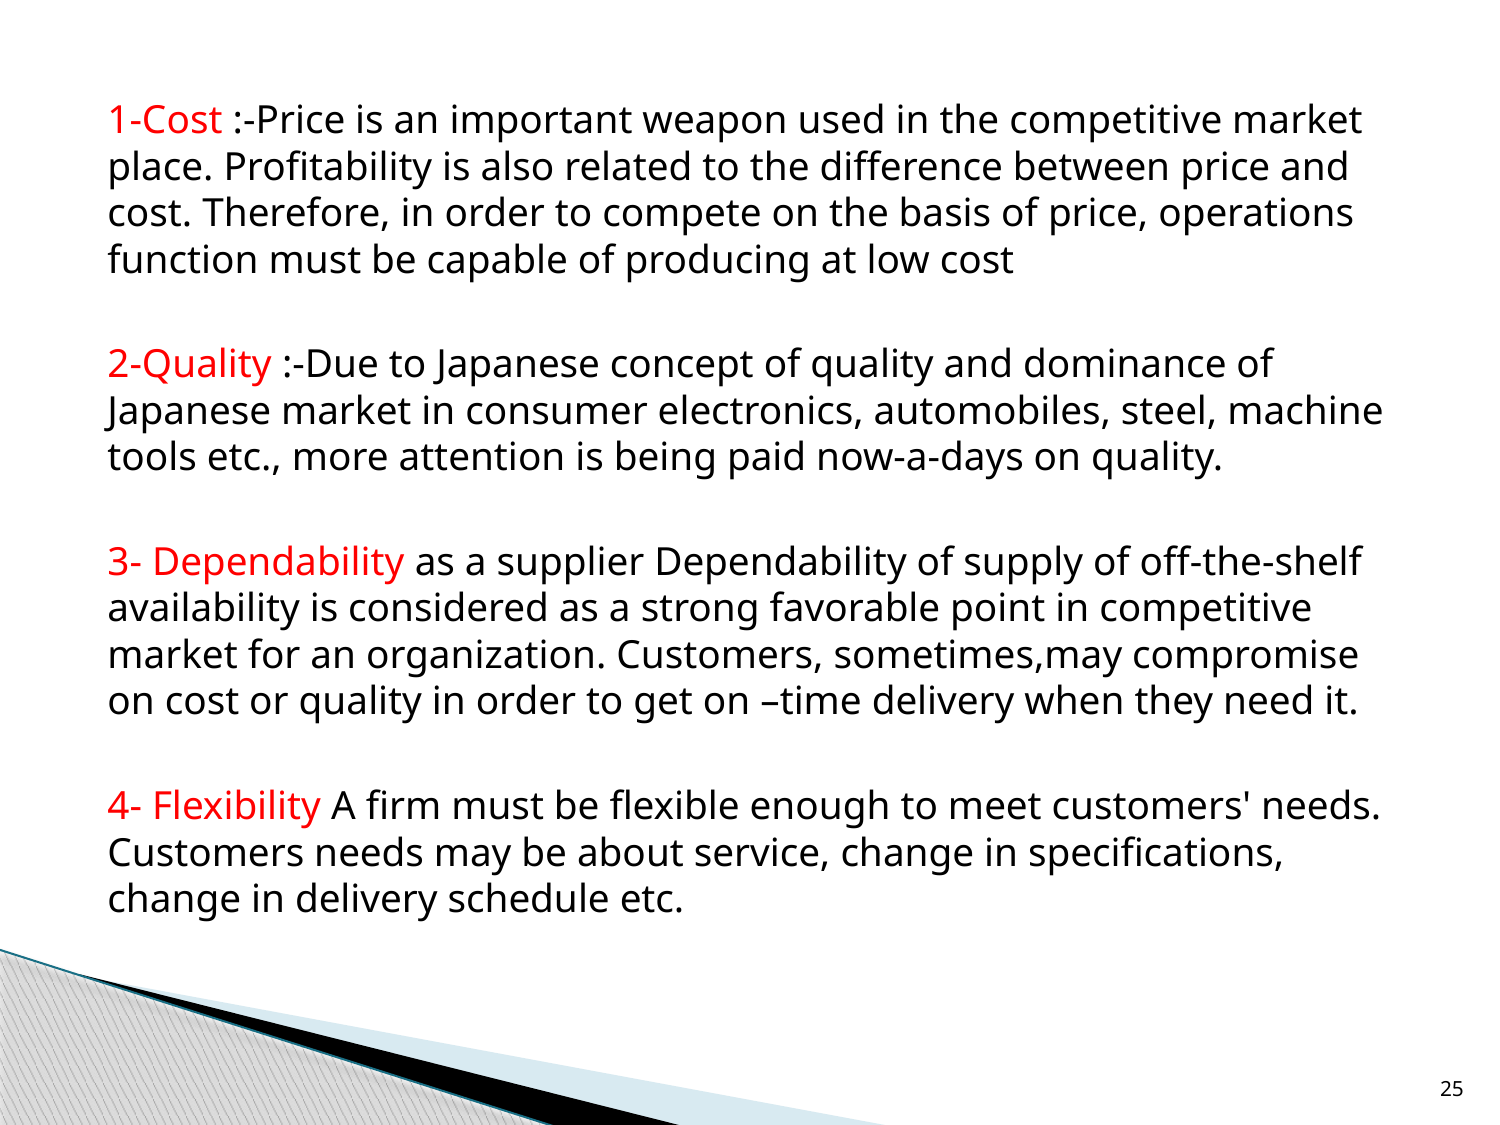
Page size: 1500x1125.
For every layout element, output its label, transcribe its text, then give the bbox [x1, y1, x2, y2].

slide_number 25 [1418, 1051, 1479, 1112]
list 1-Cost :-Price is an important weapon used in the competitive market place. Profitability is also related to the difference between price and cost. Therefore, in order to compete on the basis of price, operations function must be capable of producing at low cost 2-Quality :-Due to Japanese concept of quality and dominance of Japanese market in consumer electronics, automobiles, steel, machine tools etc., more attention is being paid now-a-days on quality. 3- Dependability as a supplier Dependability of supply of off-the-shelf availability is considered as a strong favorable point in competitive market for an organization. Customers, sometimes,may compromise on cost or quality in order to get on –time delivery when they need it. 4- Flexibility A firm must be flexible enough to meet customers' needs. Customers needs may be about service, change in specifications, change in delivery schedule etc. [75, 87, 1425, 986]
